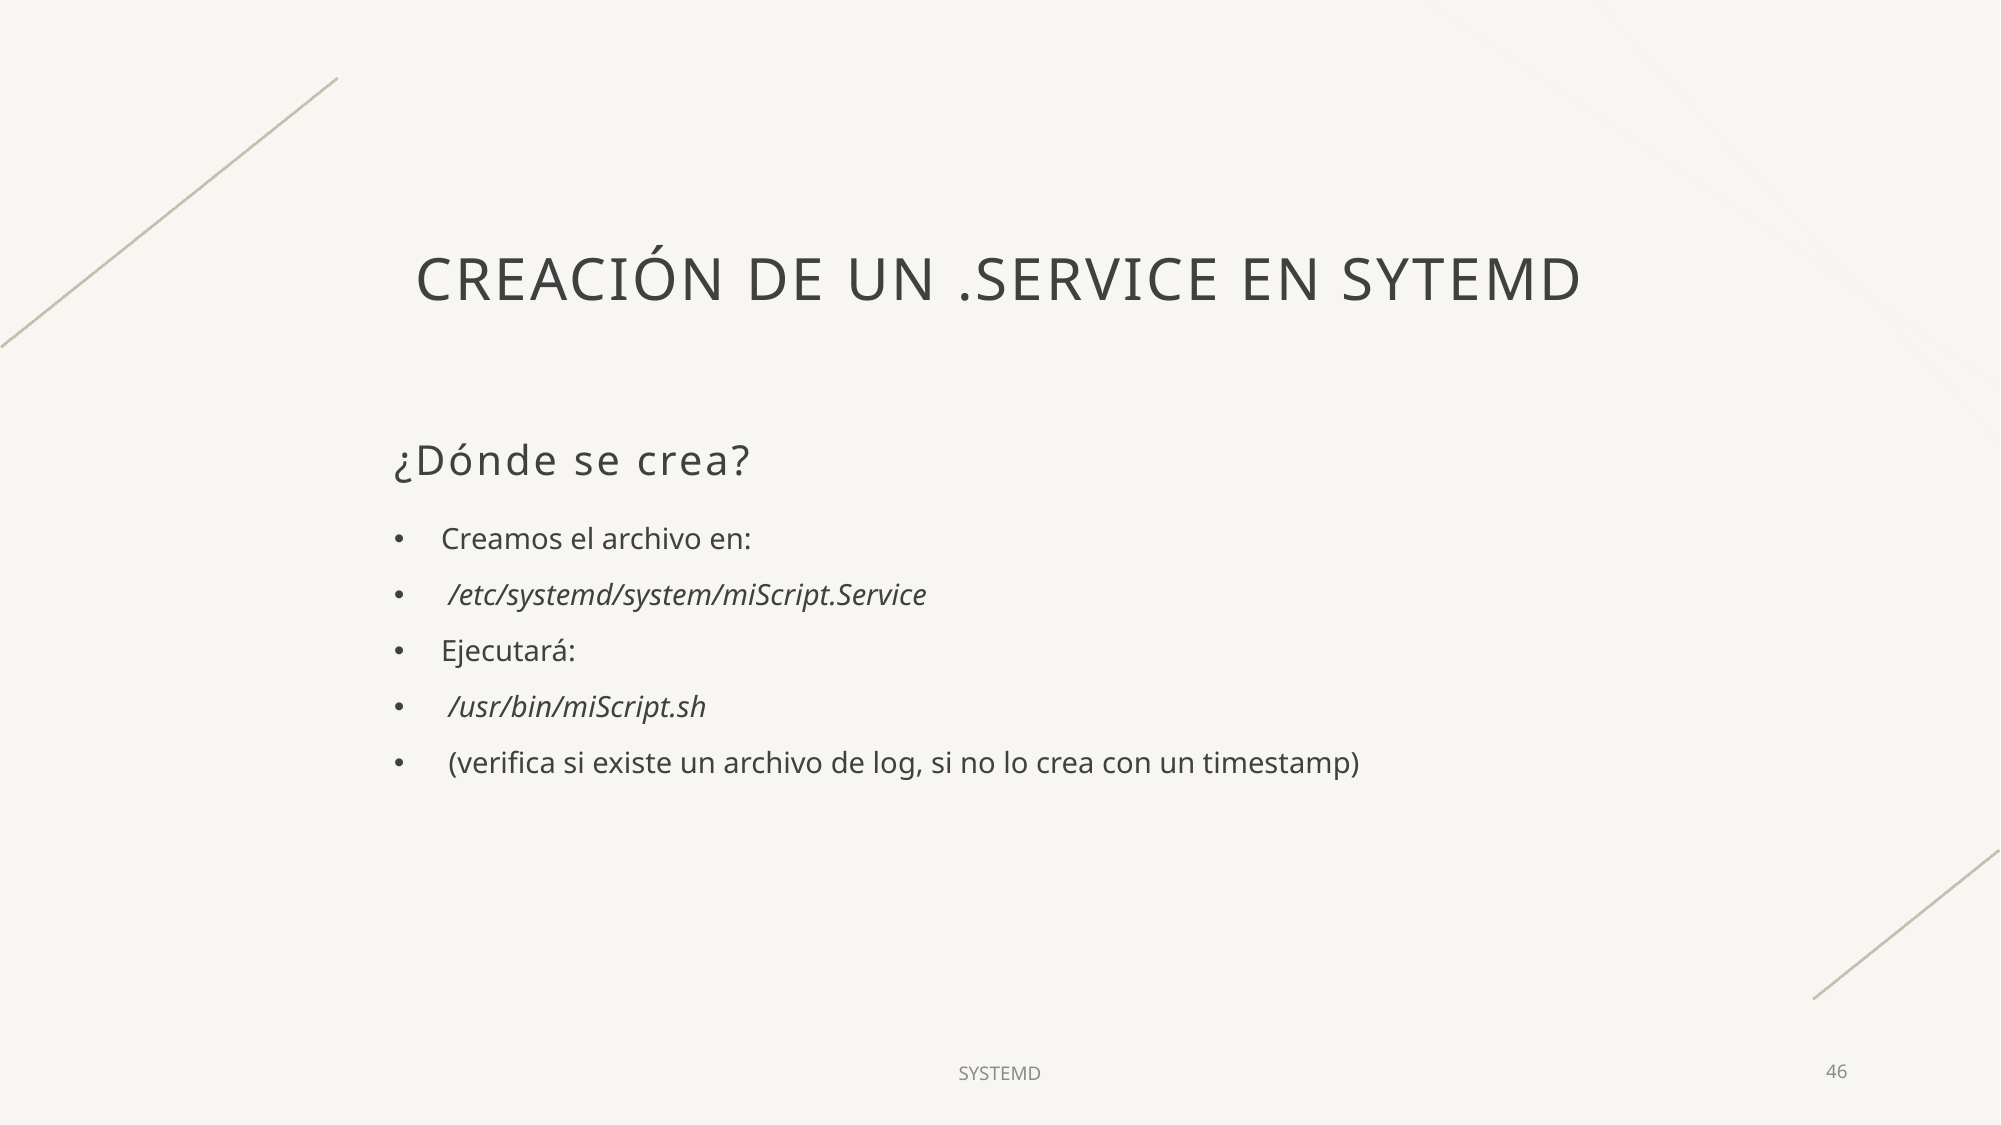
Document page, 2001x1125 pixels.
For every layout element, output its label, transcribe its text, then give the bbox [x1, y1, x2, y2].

picture [0, 77, 338, 348]
slide_number 46 [1412, 1042, 1863, 1103]
footer SYSTEMD [662, 1042, 1338, 1103]
picture [1812, 849, 2000, 1000]
list ¿Dónde se crea? [379, 432, 1271, 493]
title Creación de un .service en sytemd [309, 172, 1691, 391]
list Creamos el archivo en: /etc/systemd/system/miScript.Service Ejecutará: /usr/bin/miScript.sh (verifica si existe un archivo de log, si no lo crea con un timestamp) [379, 513, 1458, 867]
